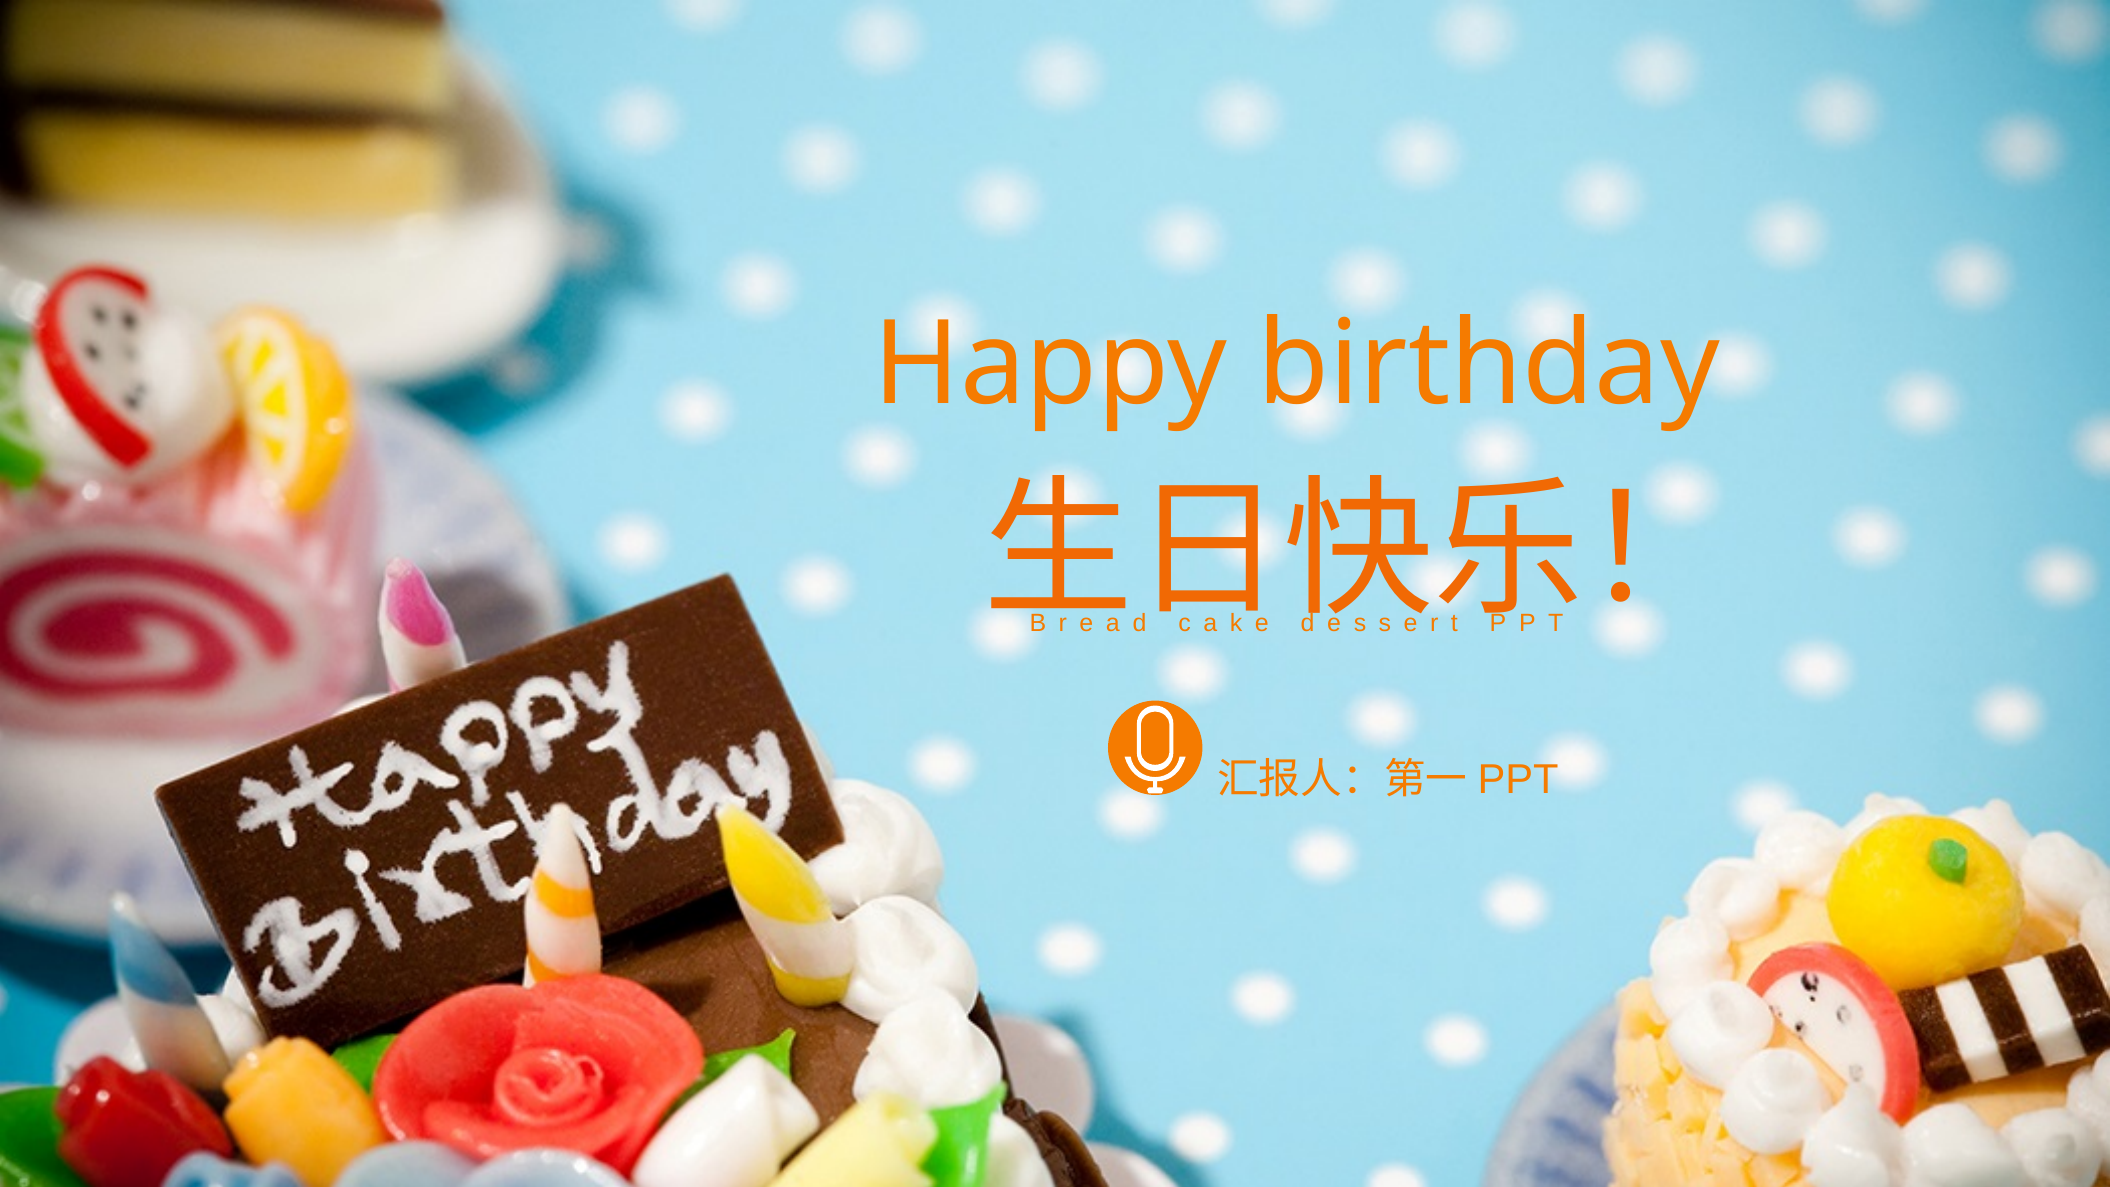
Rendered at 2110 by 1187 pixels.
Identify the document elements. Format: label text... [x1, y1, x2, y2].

text_box Bread cake dessert PPT [948, 606, 1646, 637]
text_box 汇报人：第一PPT [1202, 684, 1646, 810]
text_box 生日快乐！ [824, 451, 1894, 632]
text_box [0, 0, 2110, 1187]
text_box Happy birthday [723, 286, 1870, 427]
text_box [1107, 700, 1203, 795]
